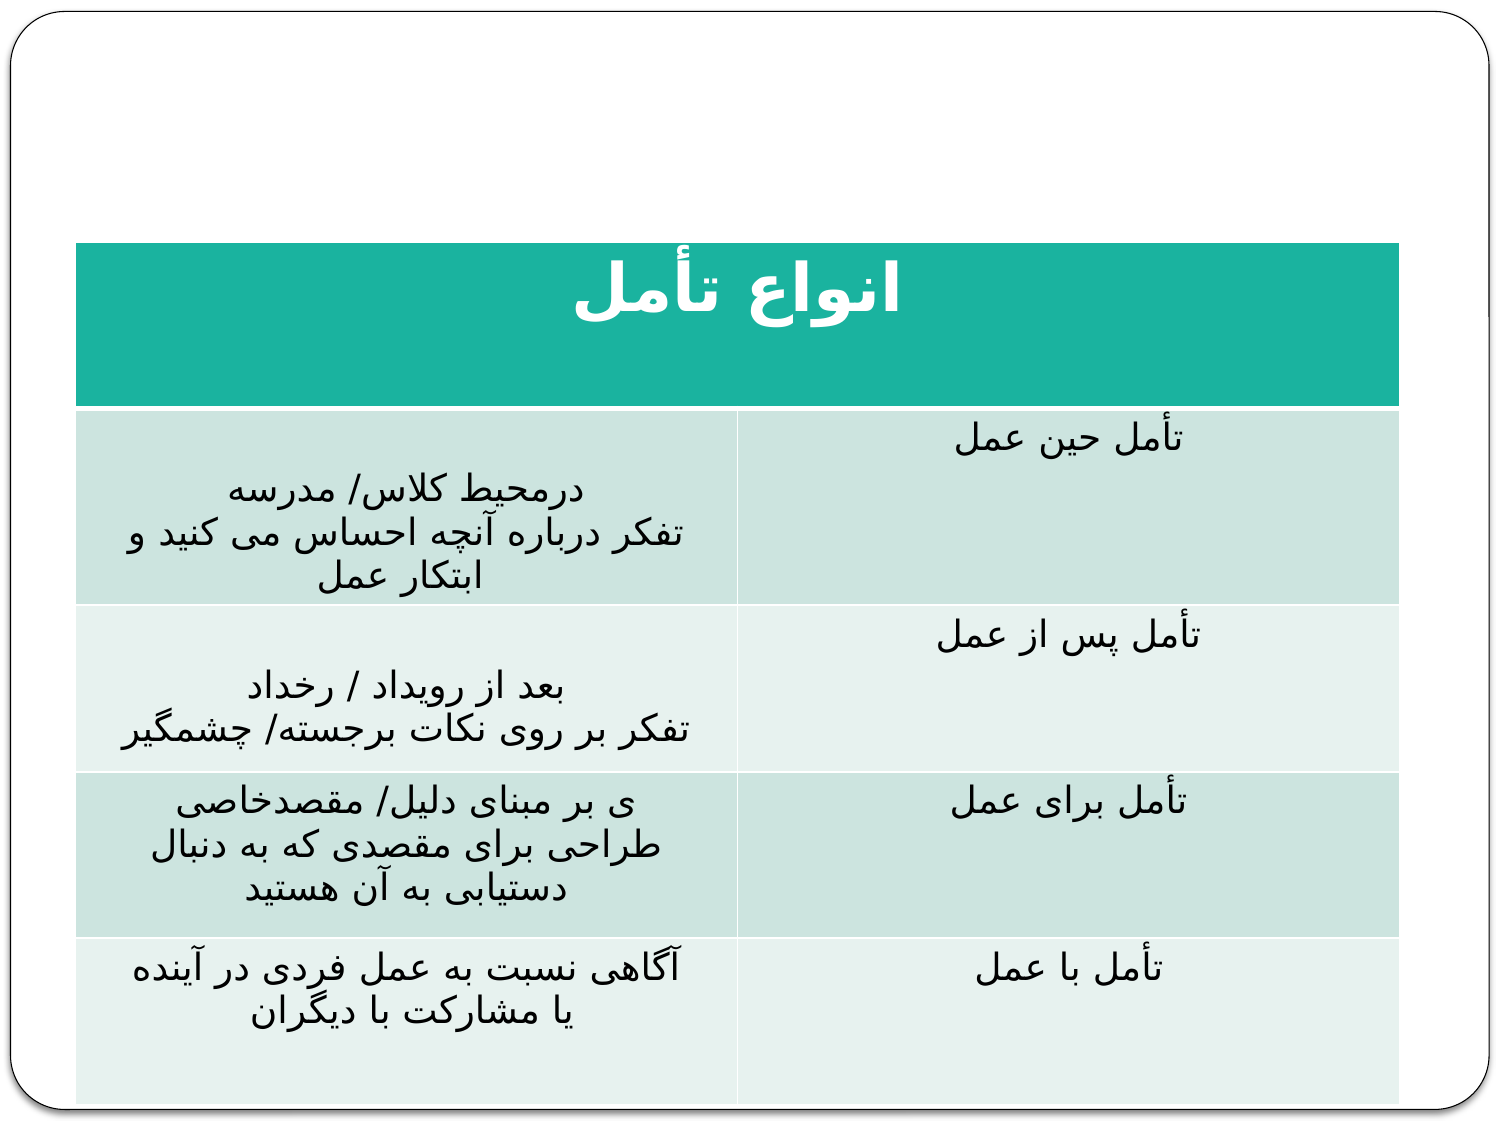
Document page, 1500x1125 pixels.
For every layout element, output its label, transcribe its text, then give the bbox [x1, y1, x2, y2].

table_cell تأمل برای عمل [738, 773, 1399, 937]
table_cell ی بر مبنای دلیل/ مقصدخاصی طراحی برای مقصدی که به دنبال دستیابی به آن هستید [76, 773, 737, 937]
table_header انواع تأمل [76, 243, 1399, 406]
table_cell آگاهی نسبت به عمل فردی در آینده یا مشارکت با دیگران [76, 939, 737, 1104]
table_cell تأمل با عمل [738, 939, 1399, 1104]
table_cell تأمل حین عمل [738, 411, 1399, 604]
table_cell تأمل پس از عمل [738, 606, 1399, 771]
table_cell درمحیط کلاس/ مدرسه تفکر درباره آنچه احساس می کنید و ابتکار عمل [76, 411, 737, 604]
table_cell بعد از رویداد / رخداد تفکر بر روی نکات برجسته/ چشمگیر [76, 606, 737, 771]
